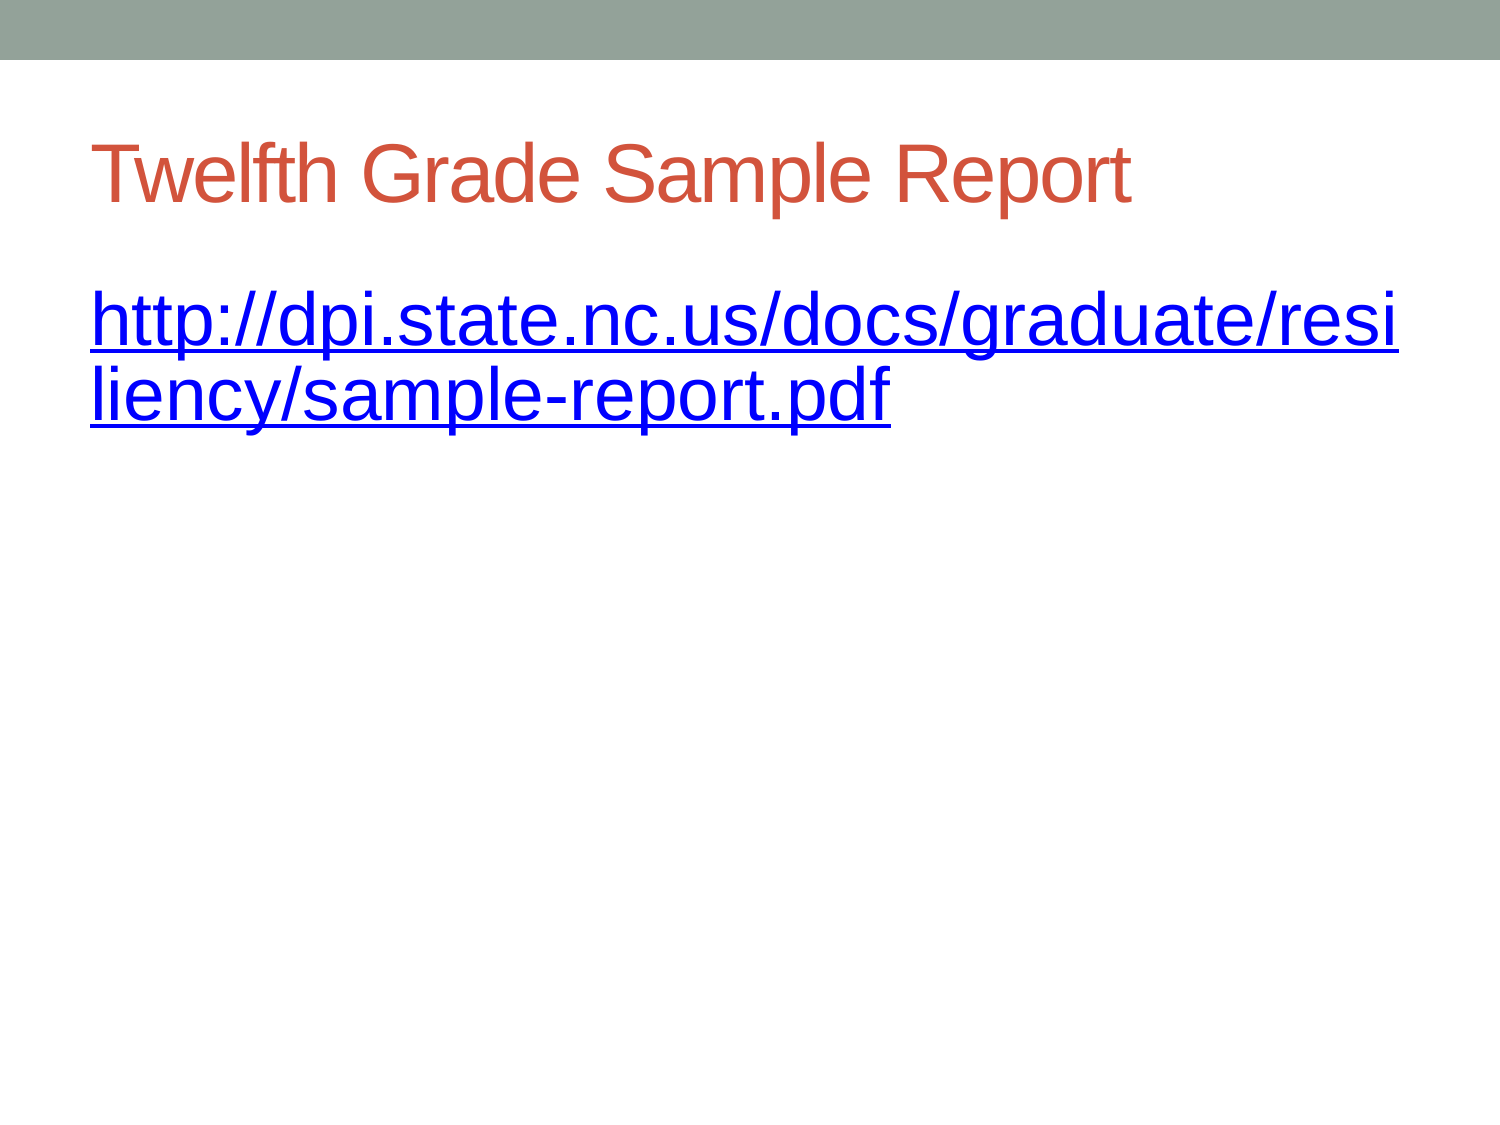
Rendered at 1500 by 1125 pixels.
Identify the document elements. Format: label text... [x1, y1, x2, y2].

list http://dpi.state.nc.us/docs/graduate/resiliency/sample-report.pdf [75, 262, 1425, 1063]
title Twelfth Grade Sample Report [75, 87, 1425, 250]
